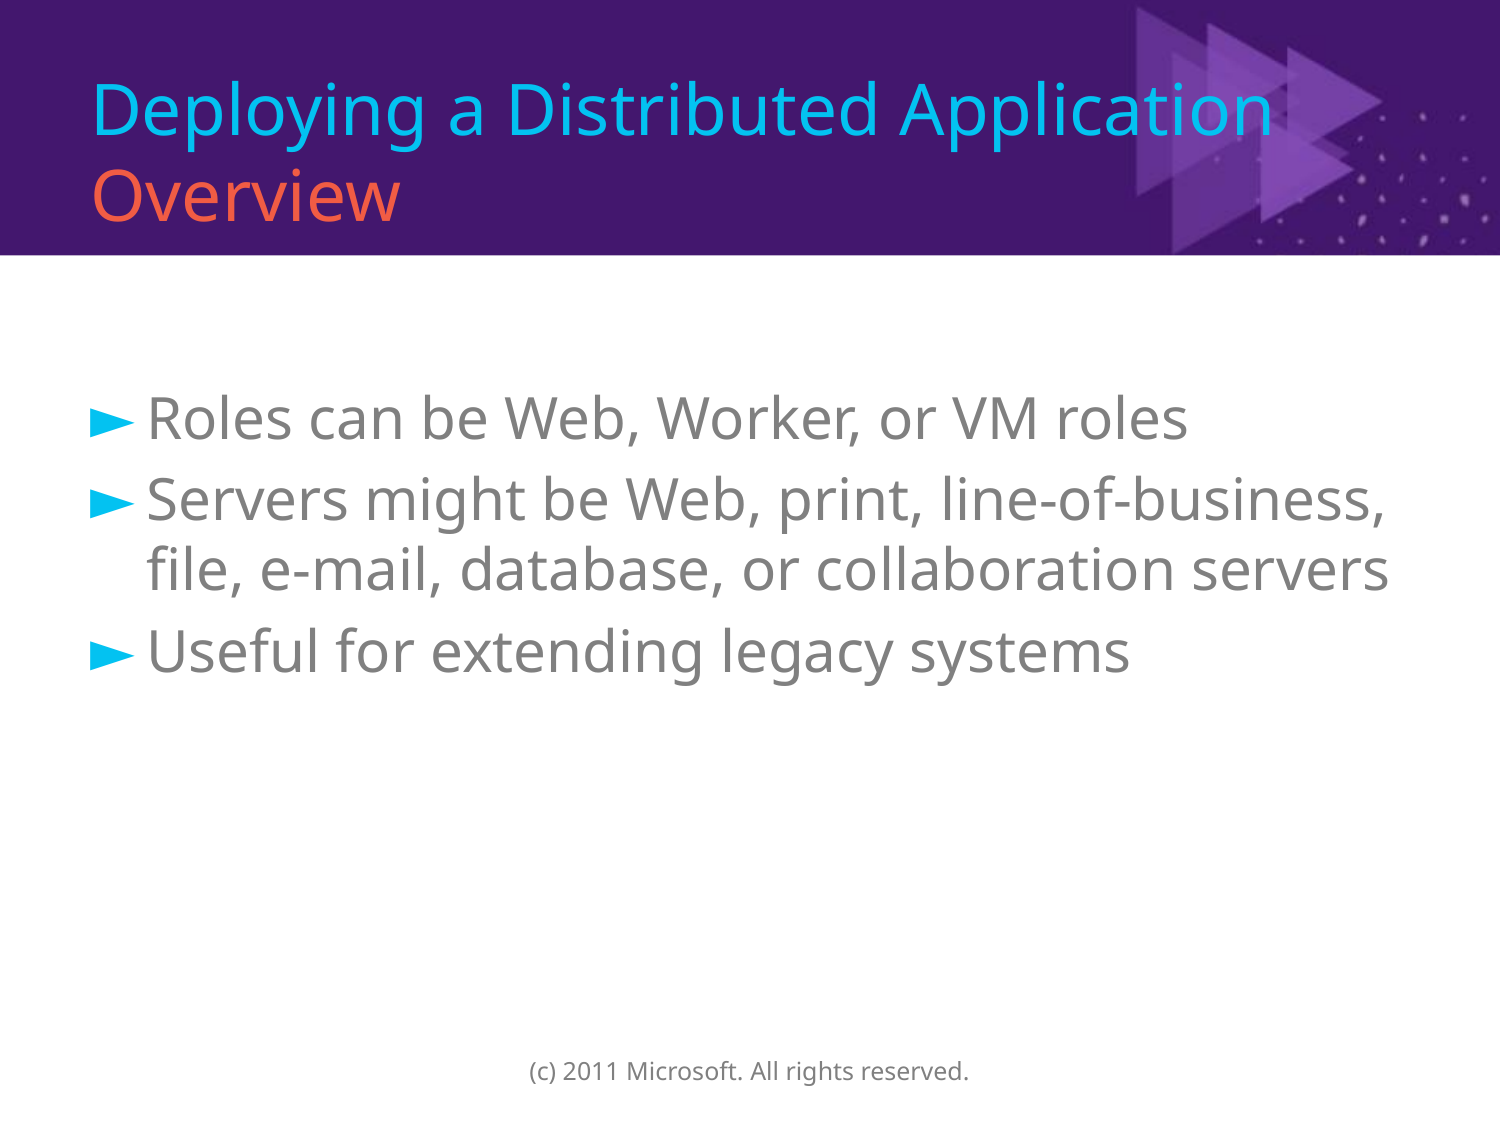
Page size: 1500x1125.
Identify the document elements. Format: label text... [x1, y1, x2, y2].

list Roles can be Web, Worker, or VM roles Servers might be Web, print, line-of-business, file, e-mail, database, or collaboration servers Useful for extending legacy systems [75, 373, 1425, 1005]
footer (c) 2011 Microsoft. All rights reserved. [512, 1042, 988, 1103]
picture [0, 0, 1500, 255]
title Deploying a Distributed Application Overview [75, 56, 1425, 244]
